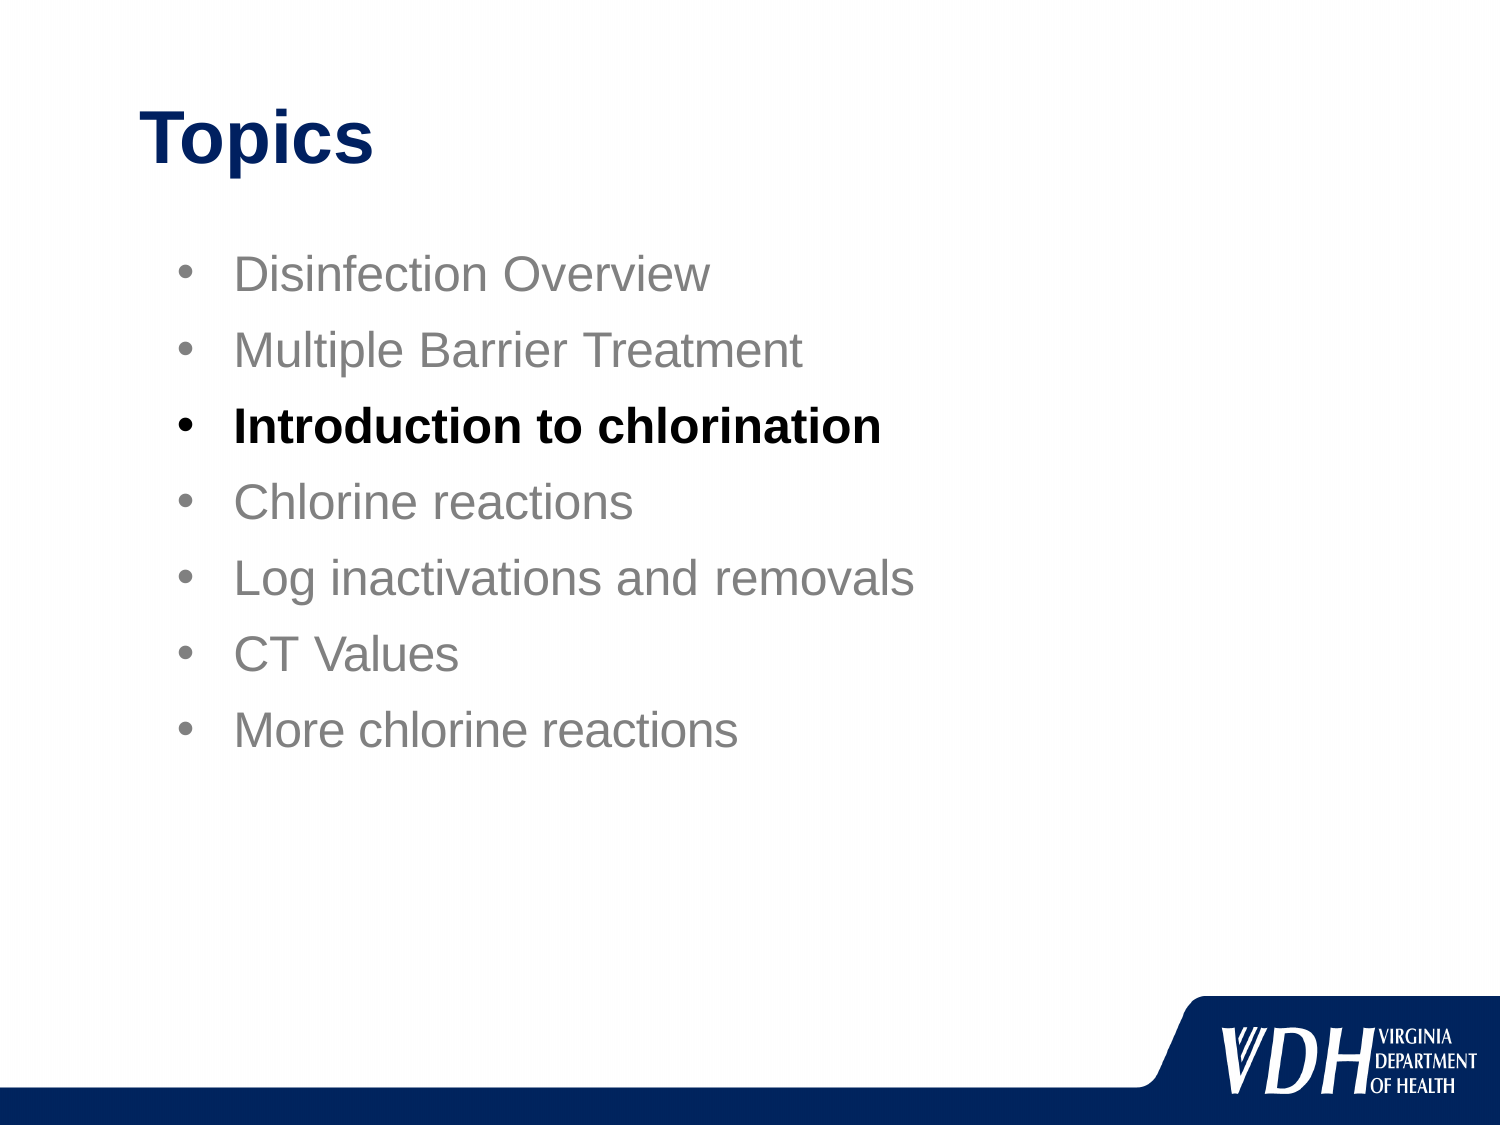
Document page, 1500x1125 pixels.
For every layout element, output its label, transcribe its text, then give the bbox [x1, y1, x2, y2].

title Topics [137, 37, 947, 228]
text_box Disinfection Overview Multiple Barrier Treatment Introduction to chlorination Chlorine reactions Log inactivations and removals CT Values More chlorine reactions [174, 223, 1163, 758]
picture [0, 0, 1500, 1125]
